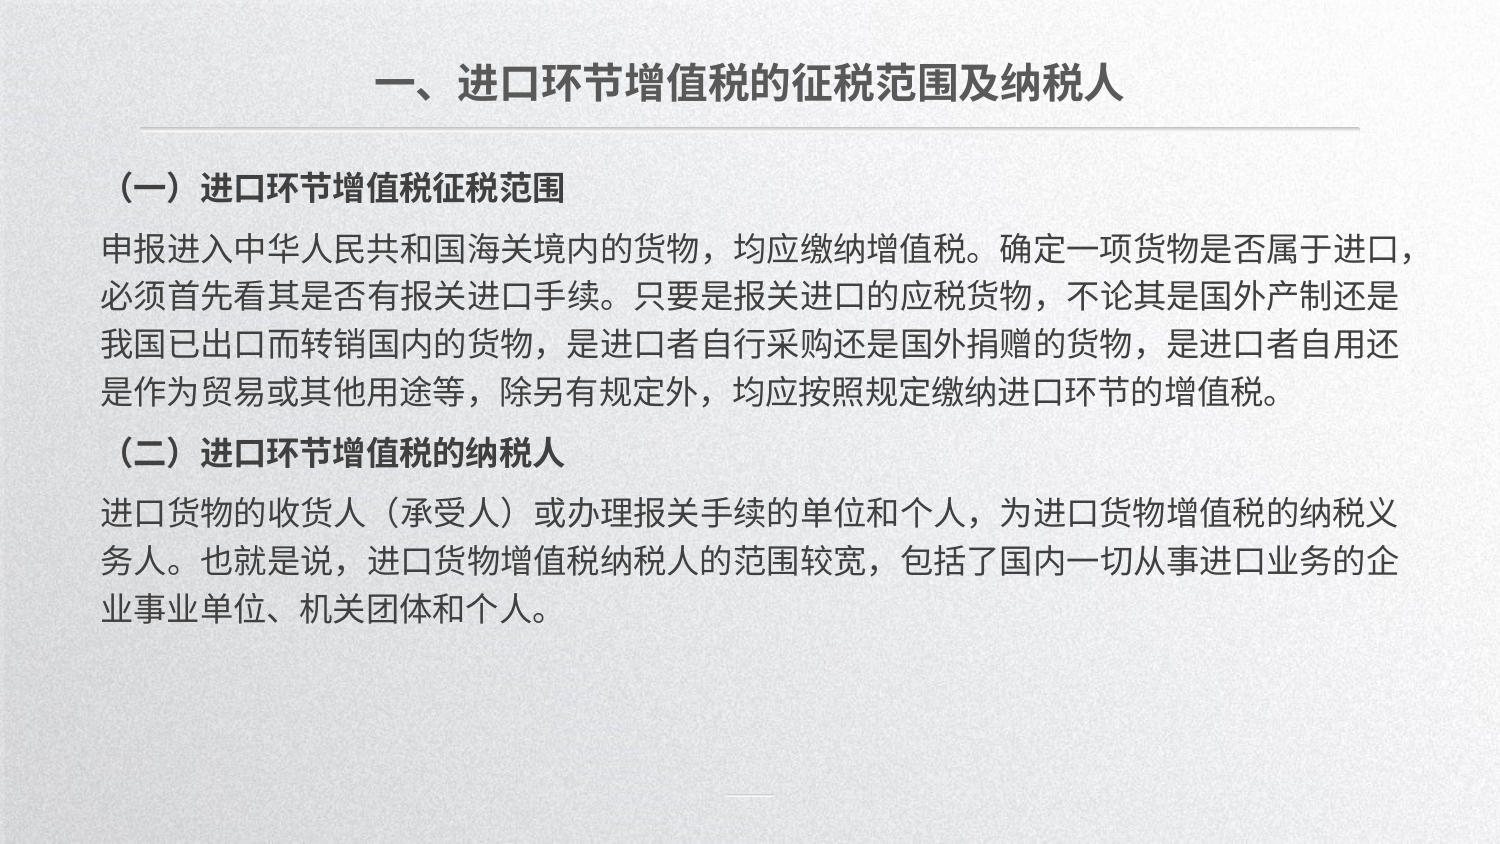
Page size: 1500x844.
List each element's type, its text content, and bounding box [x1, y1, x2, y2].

picture [0, 0, 1500, 844]
text_box （一）进口环节增值税征税范围 申报进入中华人民共和国海关境内的货物，均应缴纳增值税。确定一项货物是否属于进口，必须首先看其是否有报关进口手续。只要是报关进口的应税货物，不论其是国外产制还是我国已出口而转销国内的货物，是进口者自行采购还是国外捐赠的货物，是进口者自用还是作为贸易或其他用途等，除另有规定外，均应按照规定缴纳进口环节的增值税。 （二）进口环节增值税的纳税人 进口货物的收货人（承受人）或办理报关手续的单位和个人，为进口货物增值税的纳税义务人。也就是说，进口货物增值税纳税人的范围较宽，包括了国内一切从事进口业务的企业事业单位、机关团体和个人。 [100, 159, 1400, 629]
text_box 一、进口环节增值税的征税范围及纳税人 [355, 51, 1145, 113]
